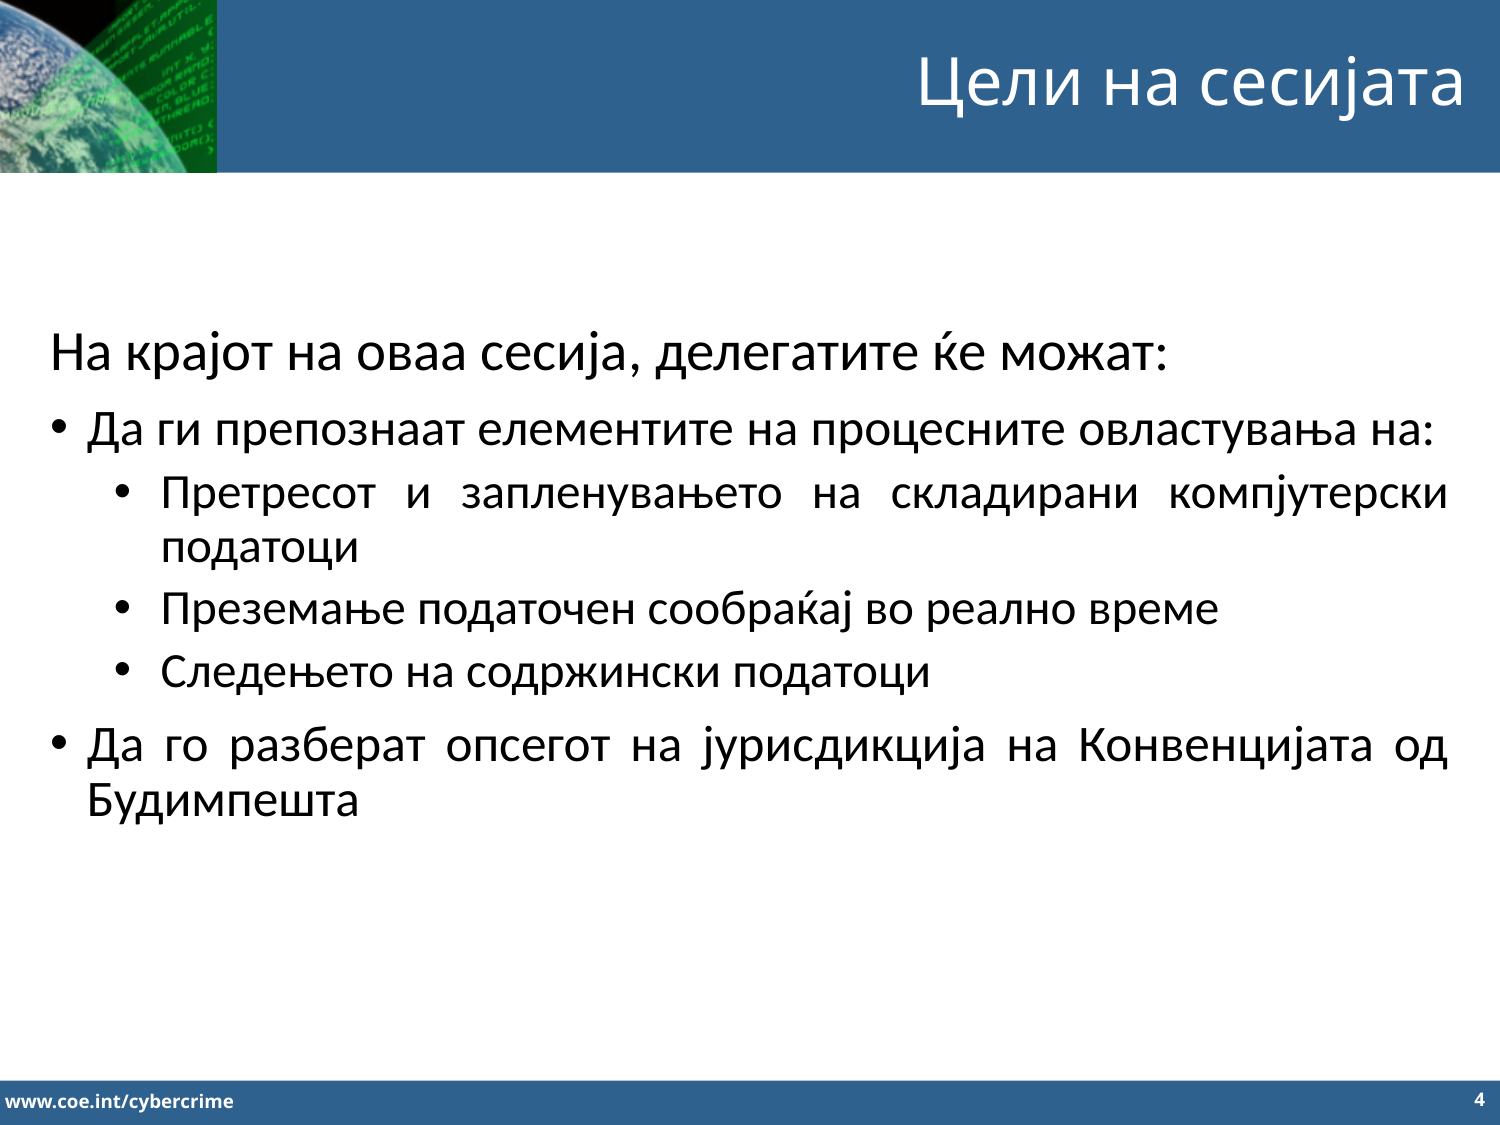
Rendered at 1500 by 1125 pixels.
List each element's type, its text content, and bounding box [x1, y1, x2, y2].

picture [0, 1, 217, 173]
list На крајот на оваа сесија, делегатите ќе можат: Да ги препознаат елементите на процесните овластувања на: Претресот и запленувањето на складирани компјутерски податоци Преземање податочен сообраќај во реално време Следењето на содржински податоци Да го разберат опсегот на јурисдикција на Конвенцијата од Будимпешта [35, 313, 1465, 884]
text_box Цели на сесијата [230, 31, 1483, 126]
